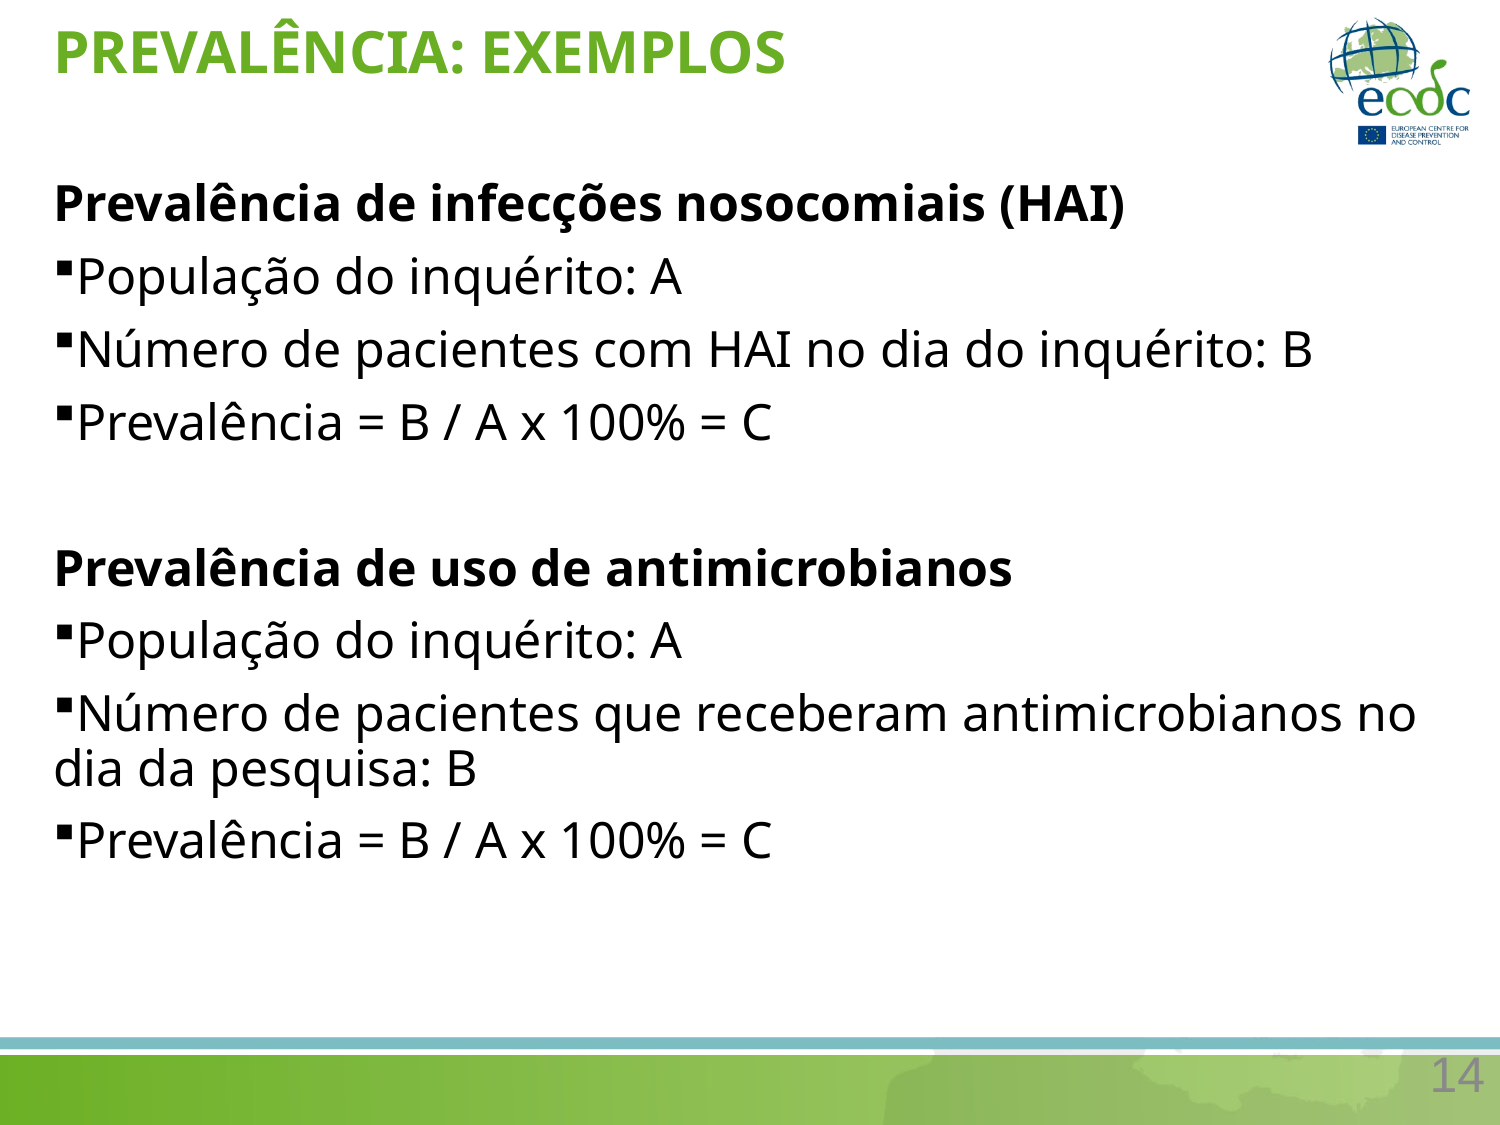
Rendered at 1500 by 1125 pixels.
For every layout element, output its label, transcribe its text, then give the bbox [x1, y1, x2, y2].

list Prevalência de infecções nosocomiais (HAI) População do inquérito: A Número de pacientes com HAI no dia do inquérito: B Prevalência = B / A x 100% = C Prevalência de uso de antimicrobianos População do inquérito: A Número de pacientes que receberam antimicrobianos no dia da pesquisa: B Prevalência = B / A x 100% = C [53, 177, 1452, 1024]
title PREVALÊNCIA: EXEMPLOS [53, 23, 1404, 159]
slide_number 14 [1149, 1042, 1500, 1103]
picture [0, 1037, 1500, 1125]
picture [1328, 17, 1473, 148]
